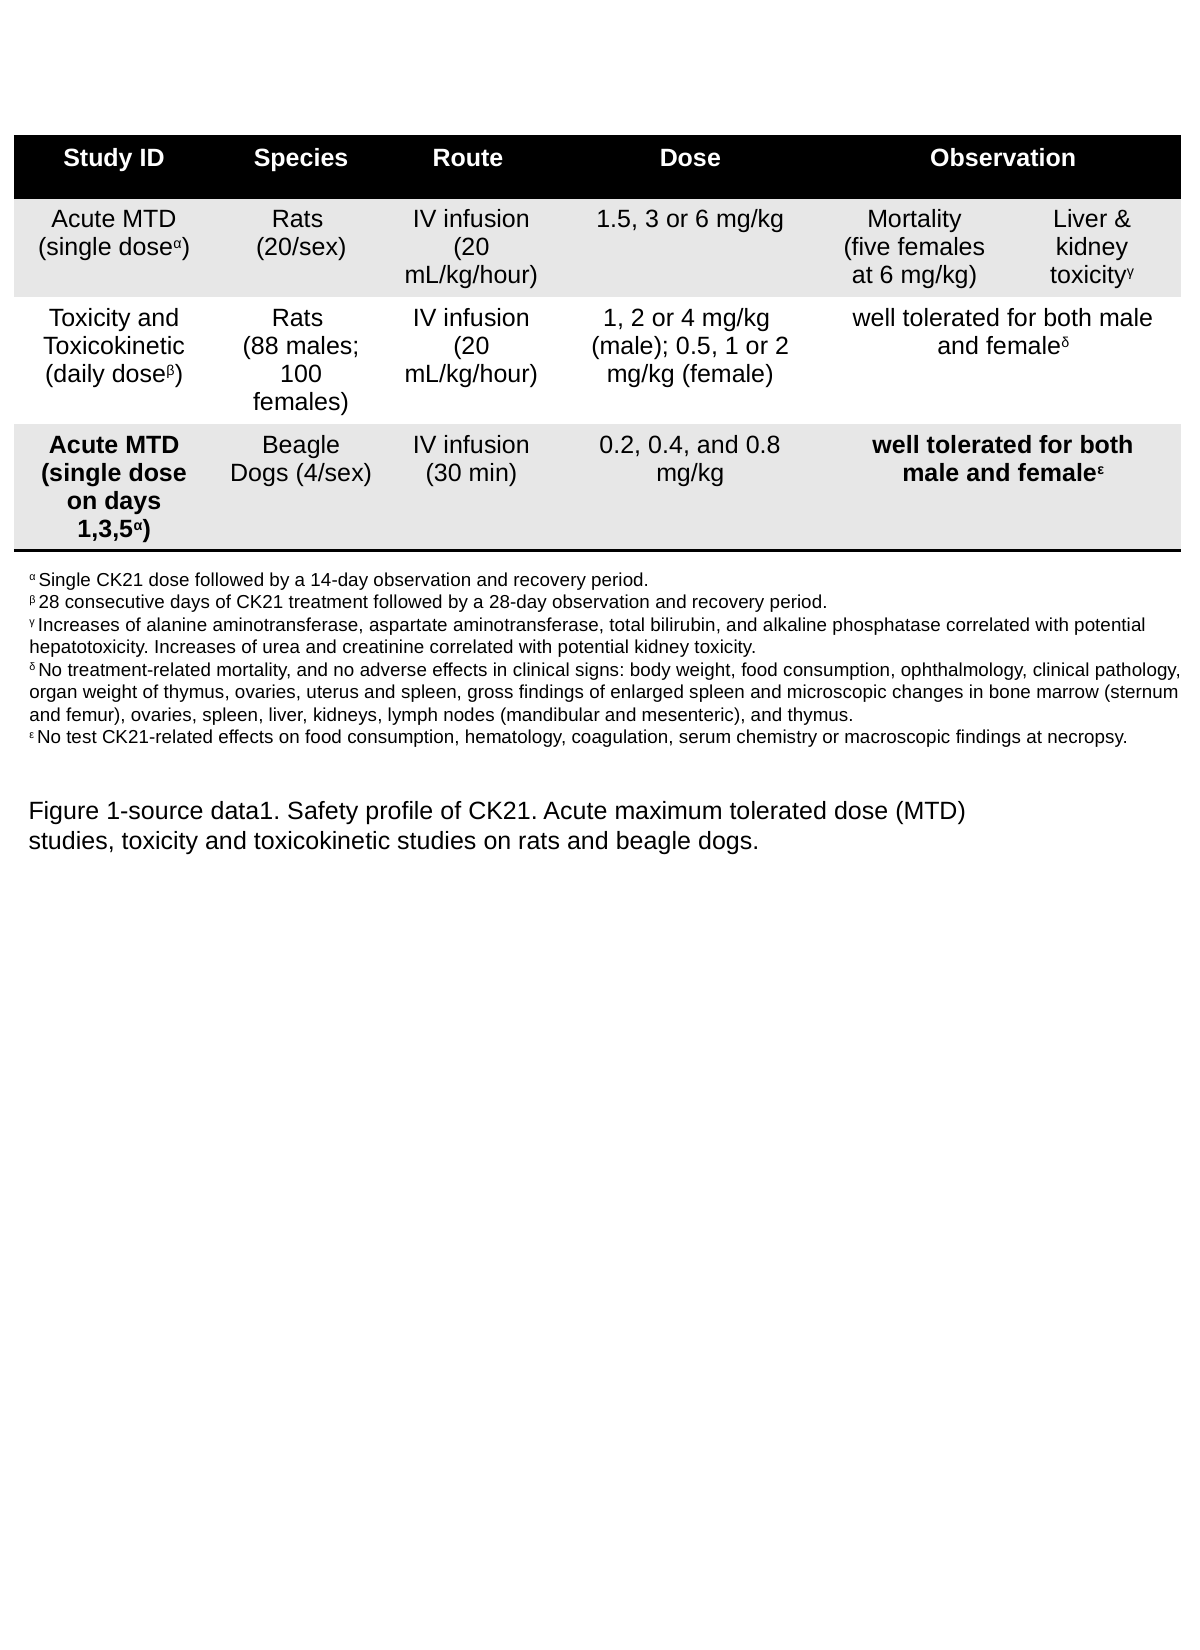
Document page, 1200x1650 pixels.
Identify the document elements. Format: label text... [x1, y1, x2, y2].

table_cell Mortality (five females at 6 mg/kg) [826, 199, 1003, 297]
table_cell 1.5, 3 or 6 mg/kg [555, 199, 826, 297]
table_cell IV infusion (20 mL/kg/hour) [388, 199, 555, 297]
table_header Study ID [14, 139, 214, 196]
table_cell Toxicity and Toxicokinetic (daily doseβ) [14, 297, 214, 424]
table_cell Rats (20/sex) [214, 199, 388, 297]
table_cell Rats (88 males; 100 females) [214, 297, 388, 424]
table_header Observation [826, 139, 1181, 196]
text_box Figure 1-source data1. Safety profile of CK21. Acute maximum tolerated dose (MTD) studies, toxicity and toxicokinetic studies on rats and beagle dogs. [13, 787, 1075, 862]
table_header Species [214, 139, 388, 196]
table_cell Liver & kidney toxicityγ [1003, 199, 1181, 297]
table_cell Acute MTD (single doseα) [14, 199, 214, 297]
table_cell Acute MTD (single dose on days 1,3,5α) [14, 424, 214, 549]
table_cell well tolerated for both male and femaleε [826, 424, 1181, 549]
table_cell well tolerated for both male and femaleδ [826, 297, 1181, 424]
table_header Route [388, 139, 555, 196]
table_header Dose [555, 139, 826, 196]
table_cell 1, 2 or 4 mg/kg (male); 0.5, 1 or 2 mg/kg (female) [555, 297, 826, 424]
table_cell IV infusion (30 min) [388, 424, 555, 549]
table_cell 0.2, 0.4, and 0.8 mg/kg [555, 424, 826, 549]
table_cell IV infusion (20 mL/kg/hour) [388, 297, 555, 424]
table_cell Beagle Dogs (4/sex) [214, 424, 388, 549]
text_box α Single CK21 dose followed by a 14-day observation and recovery period. β 28 consecutive days of CK21 treatment followed by a 28-day observation and recovery period. γ Increases of alanine aminotransferase, aspartate aminotransferase, total bilirubin, and alkaline phosphatase correlated with potential hepatotoxicity. Increases of urea and creatinine correlated with potential kidney toxicity. δ No treatment-related mortality, and no adverse effects in clinical signs: body weight, food consumption, ophthalmology, clinical pathology, organ weight of thymus, ovaries, uterus and spleen, gross findings of enlarged spleen and microscopic changes in bone marrow (sternum and femur), ovaries, spleen, liver, kidneys, lymph nodes (mandibular and mesenteric), and thymus. ε No test CK21-related effects on food consumption, hematology, coagulation, serum chemistry or macroscopic findings at necropsy. [14, 560, 1200, 756]
